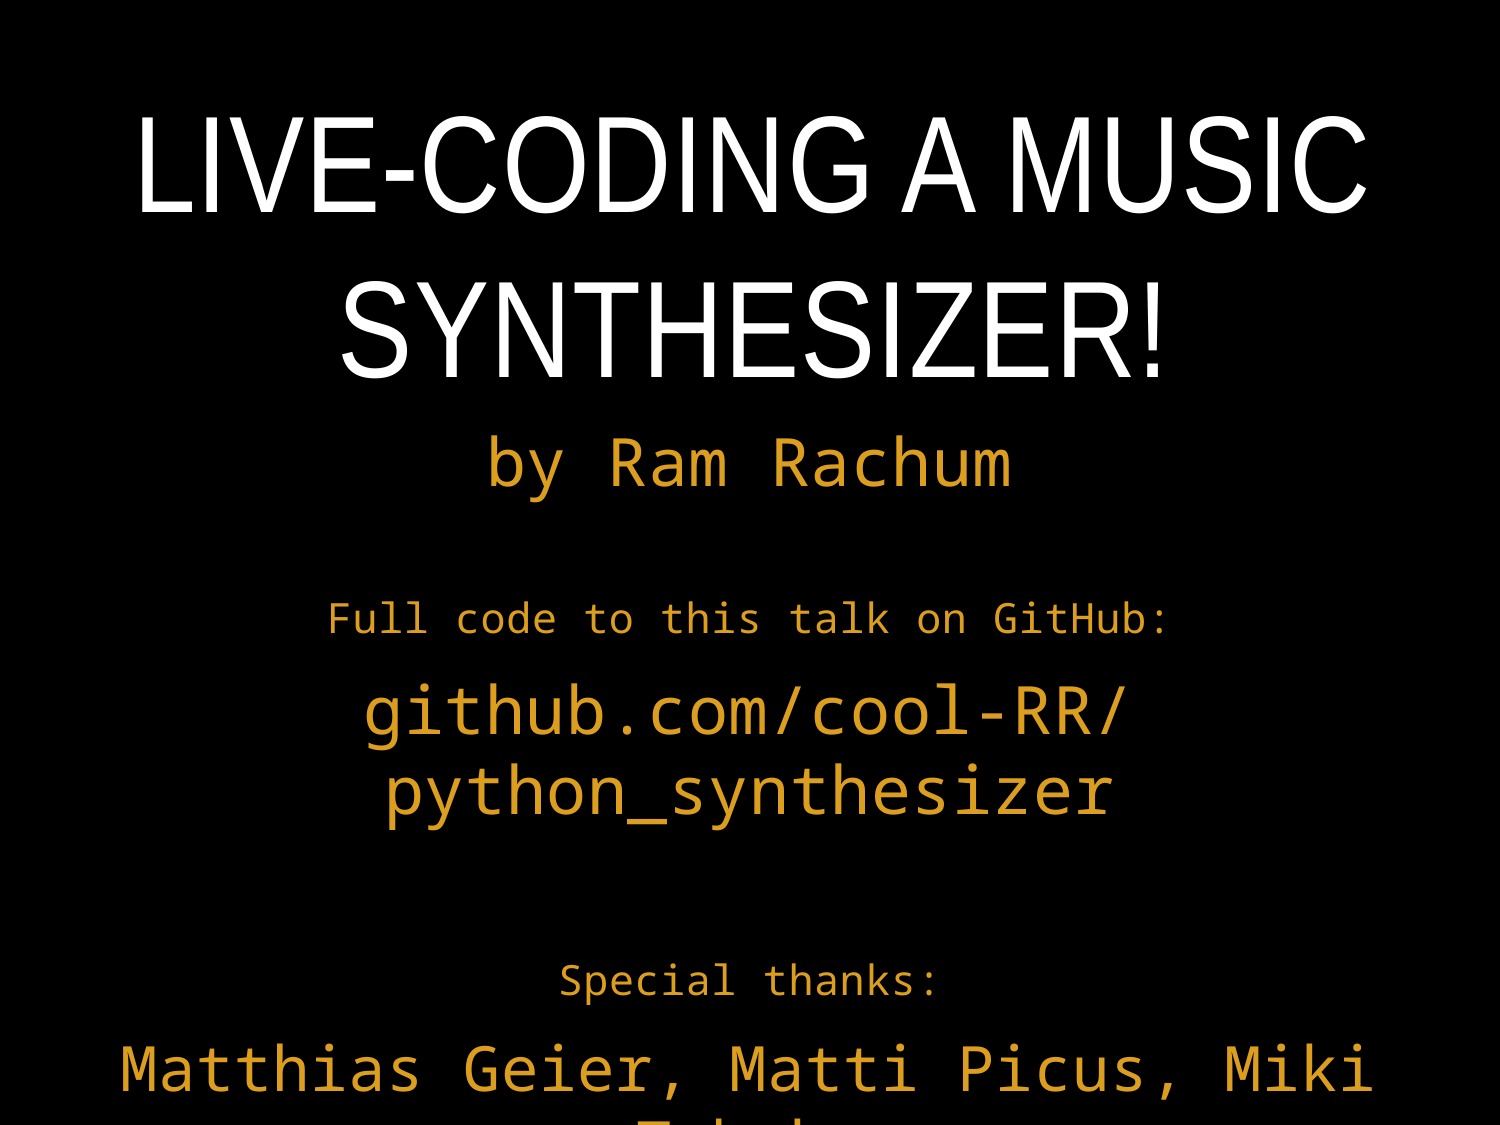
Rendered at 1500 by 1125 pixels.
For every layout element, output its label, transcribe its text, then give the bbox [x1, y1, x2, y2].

subtitle by Ram Rachum Full code to this talk on GitHub: github.com/cool-RR/python_synthesizer Special thanks: Matthias Geier, Matti Picus, Miki Tebeka [24, 413, 1475, 700]
title Live-coding a music synthesizer! [0, 50, 1500, 413]
